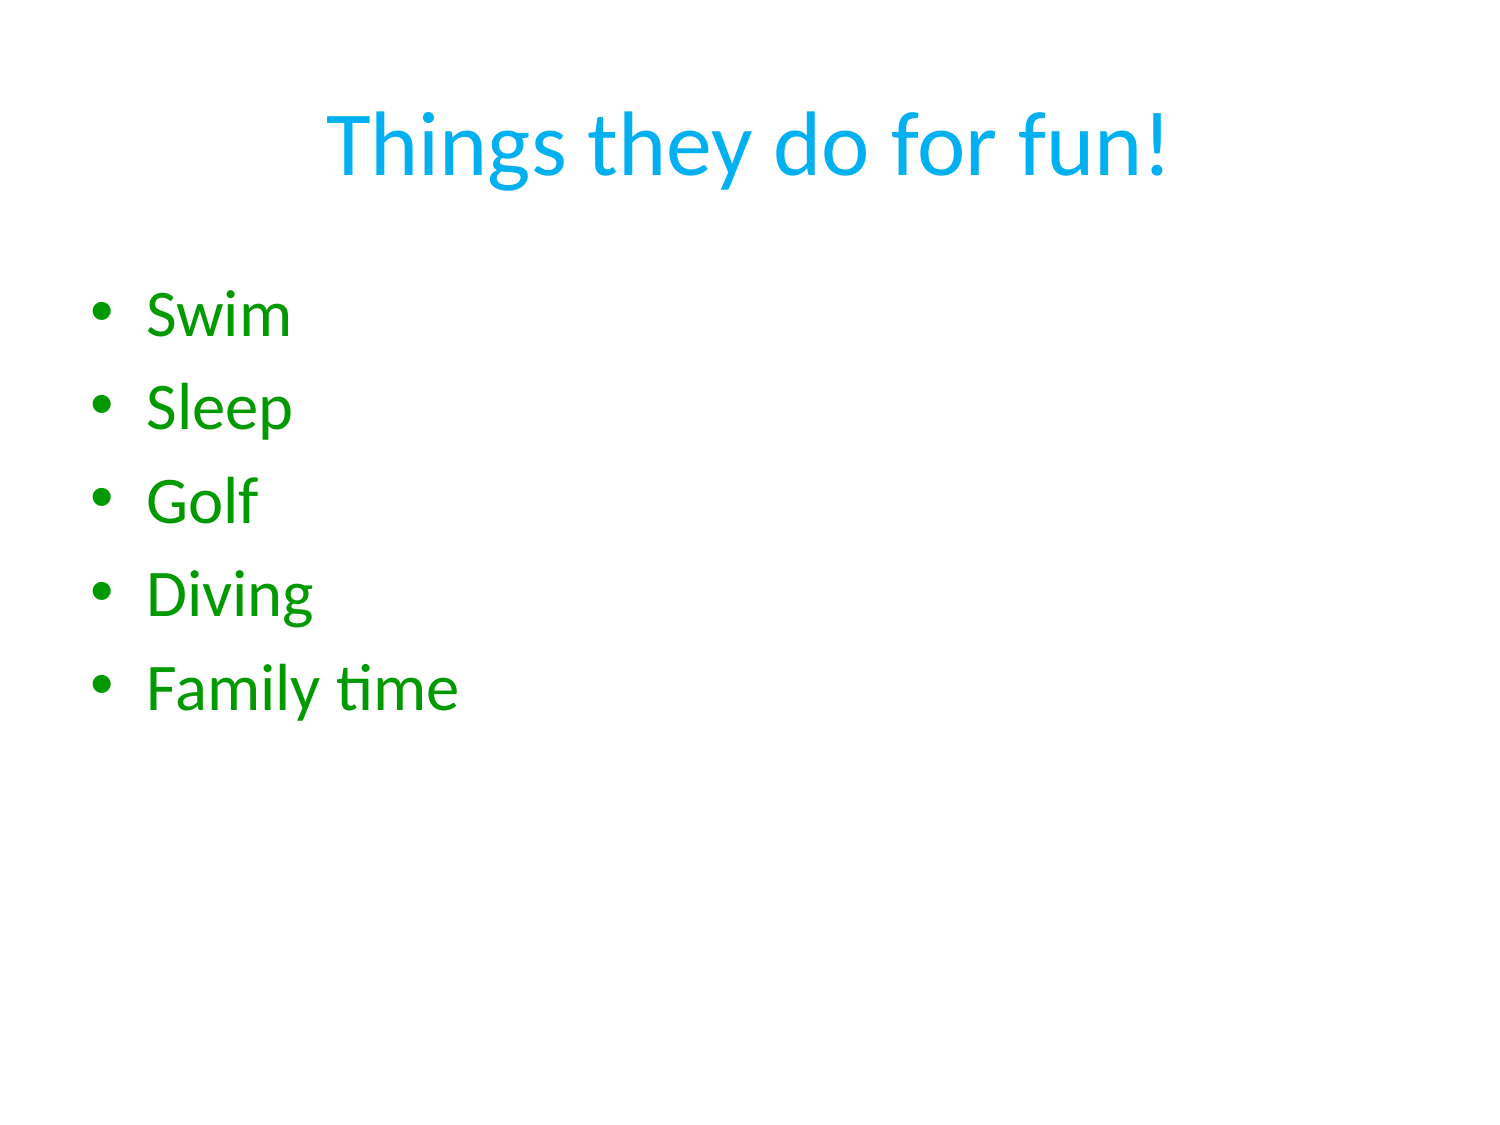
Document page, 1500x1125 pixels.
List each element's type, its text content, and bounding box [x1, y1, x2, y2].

list Swim Sleep Golf Diving Family time [75, 262, 1425, 1005]
title Things they do for fun! [75, 45, 1425, 233]
